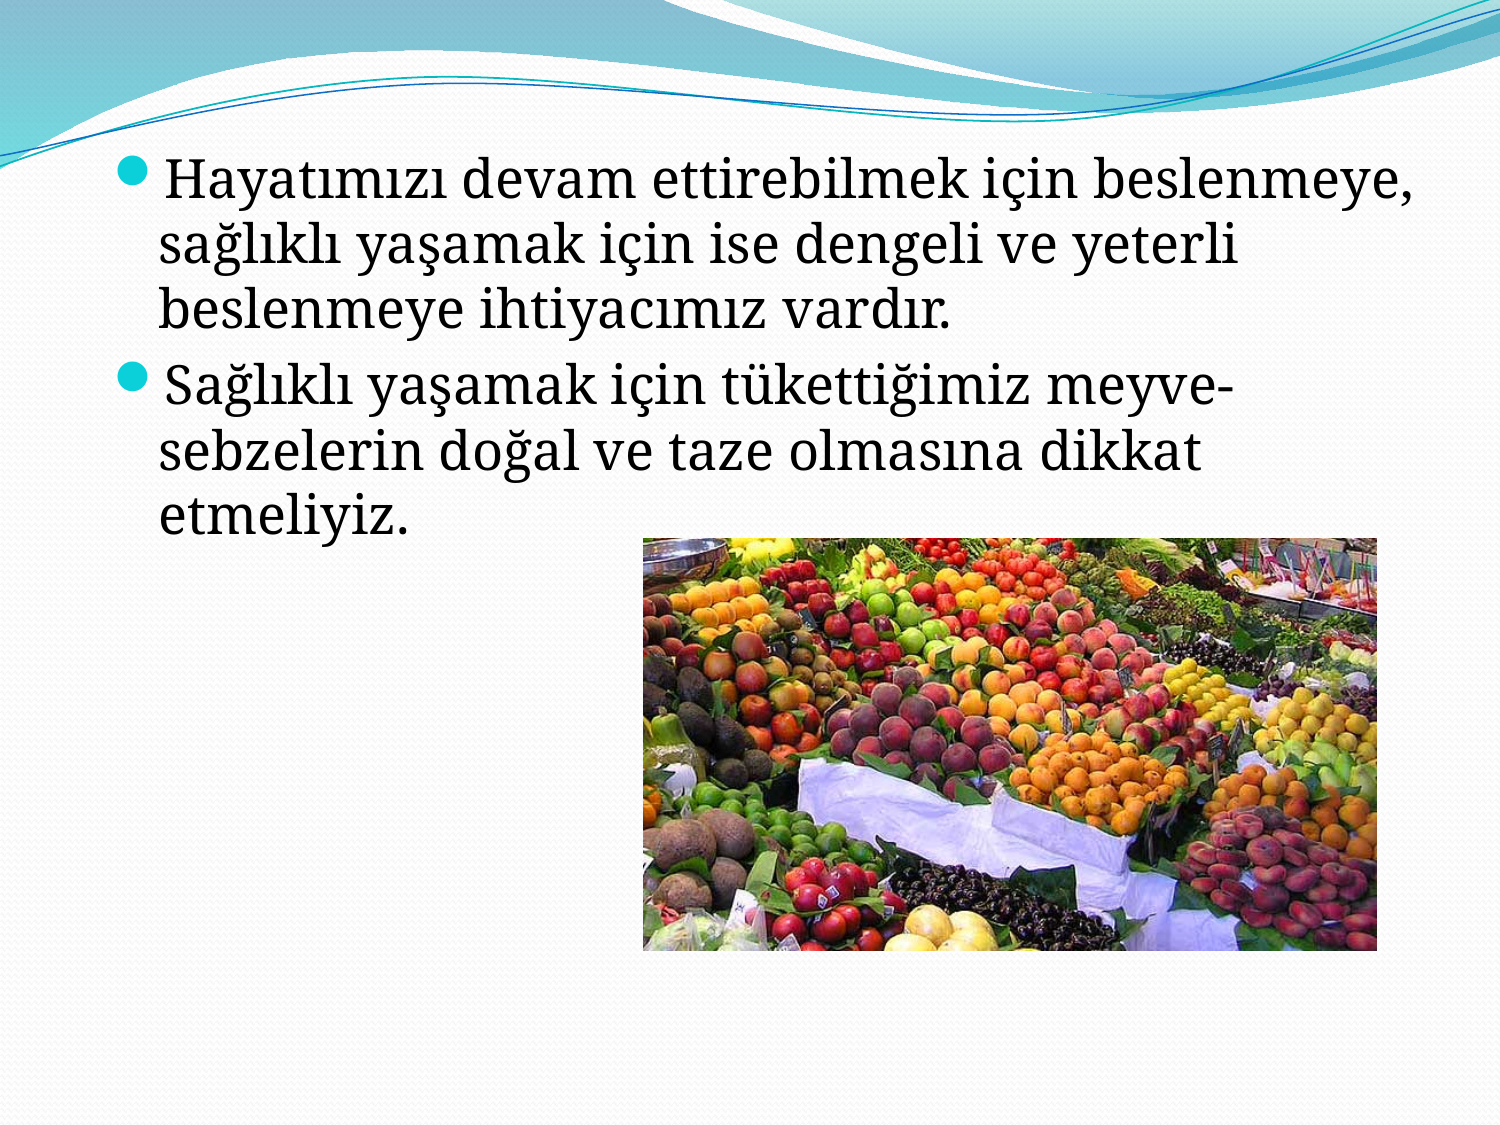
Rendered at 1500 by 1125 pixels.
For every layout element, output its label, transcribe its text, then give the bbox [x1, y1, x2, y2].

picture [643, 538, 1377, 952]
list Hayatımızı devam ettirebilmek için beslenmeye, sağlıklı yaşamak için ise dengeli ve yeterli beslenmeye ihtiyacımız vardır. Sağlıklı yaşamak için tükettiğimiz meyve-sebzelerin doğal ve taze olmasına dikkat etmeliyiz. [98, 137, 1449, 953]
